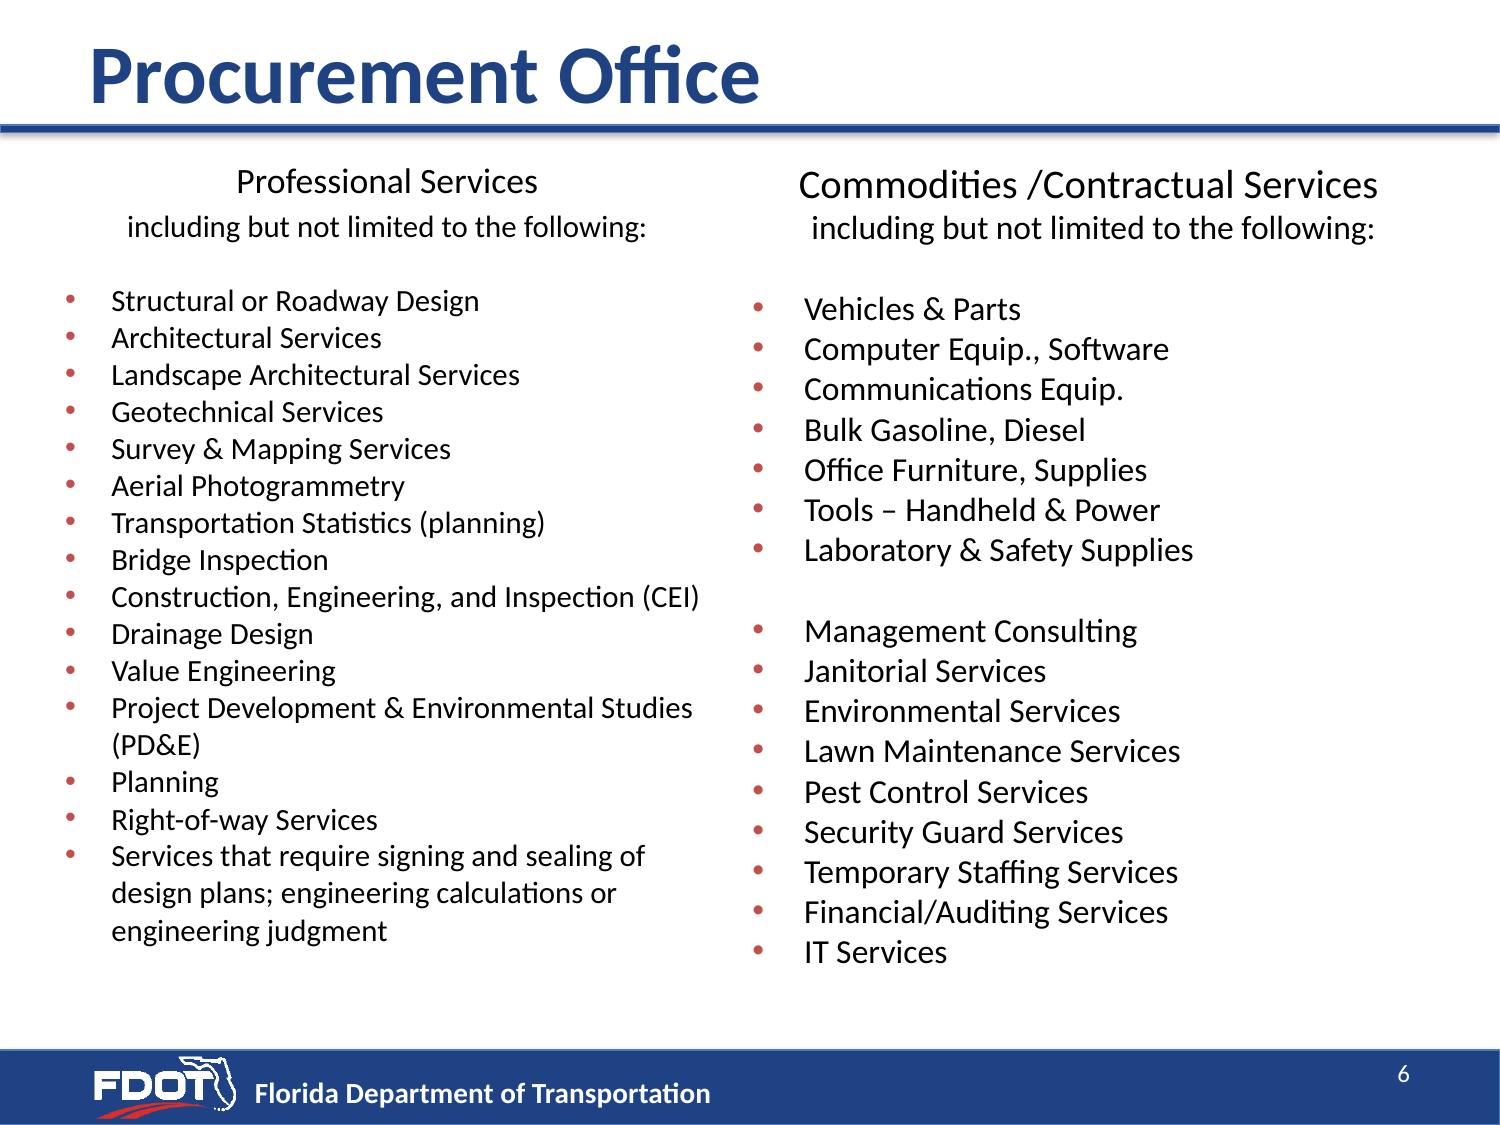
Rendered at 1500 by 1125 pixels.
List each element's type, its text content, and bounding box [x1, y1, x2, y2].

text_box [0, 124, 1500, 133]
text_box Florida Department of Transportation [246, 1067, 1438, 1117]
text_box Procurement Office [74, 12, 1438, 123]
text_box [0, 1049, 1074, 1125]
slide_number 6 [1074, 1042, 1425, 1103]
list Professional Services including but not limited to the following: Structural or Roadway Design Architectural Services Landscape Architectural Services Geotechnical Services Survey & Mapping Services Aerial Photogrammetry Transportation Statistics (planning) Bridge Inspection Construction, Engineering, and Inspection (CEI) Drainage Design Value Engineering Project Development & Environmental Studies (PD&E) Planning Right-of-way Services Services that require signing and sealing of design plans; engineering calculations or engineering judgment [50, 149, 725, 999]
picture [89, 1053, 241, 1122]
text_box [244, 1049, 1500, 1125]
list Commodities /Contractual Services including but not limited to the following: Vehicles & Parts Computer Equip., Software Communications Equip. Bulk Gasoline, Diesel Office Furniture, Supplies Tools – Handheld & Power Laboratory & Safety Supplies Management Consulting Janitorial Services Environmental Services Lawn Maintenance Services Pest Control Services Security Guard Services Temporary Staffing Services Financial/Auditing Services IT Services [737, 149, 1450, 986]
